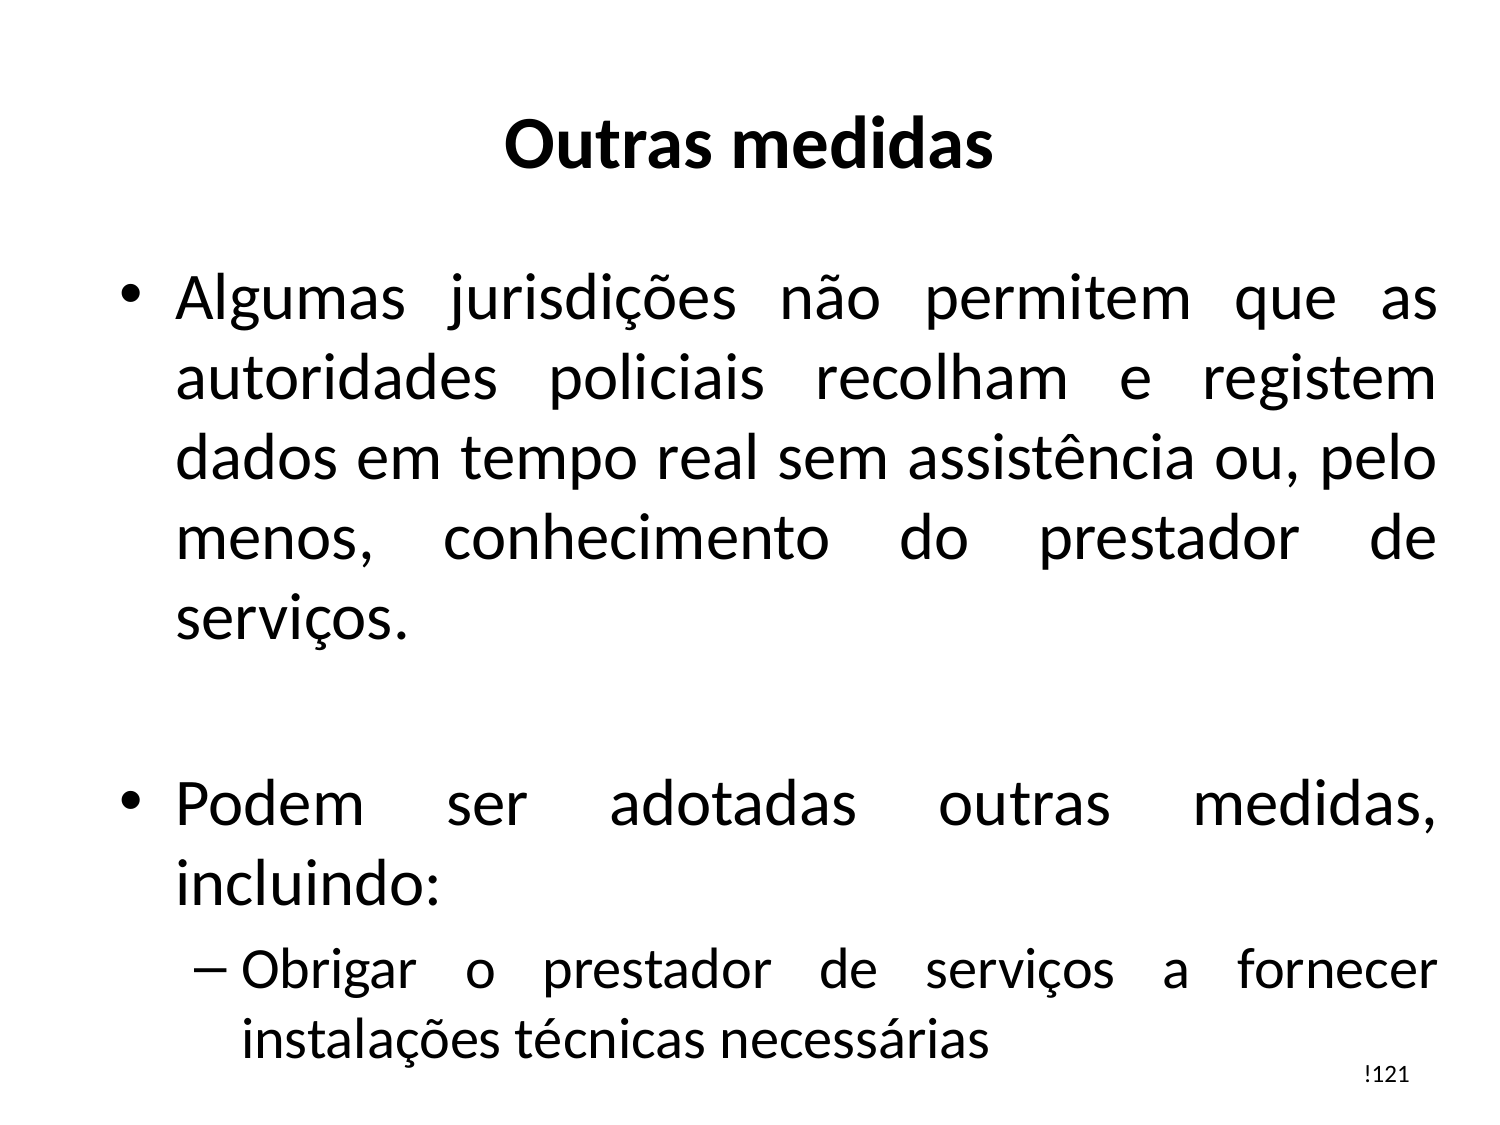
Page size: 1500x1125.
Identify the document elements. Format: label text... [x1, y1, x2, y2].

list Algumas jurisdições não permitem que as autoridades policiais recolham e registem dados em tempo real sem assistência ou, pelo menos, conhecimento do prestador de serviços. Podem ser adotadas outras medidas, incluindo: Obrigar o prestador de serviços a fornecer instalações técnicas necessárias [103, 244, 1455, 988]
slide_number !121 [1074, 1042, 1425, 1103]
title Outras medidas [74, 44, 1426, 233]
